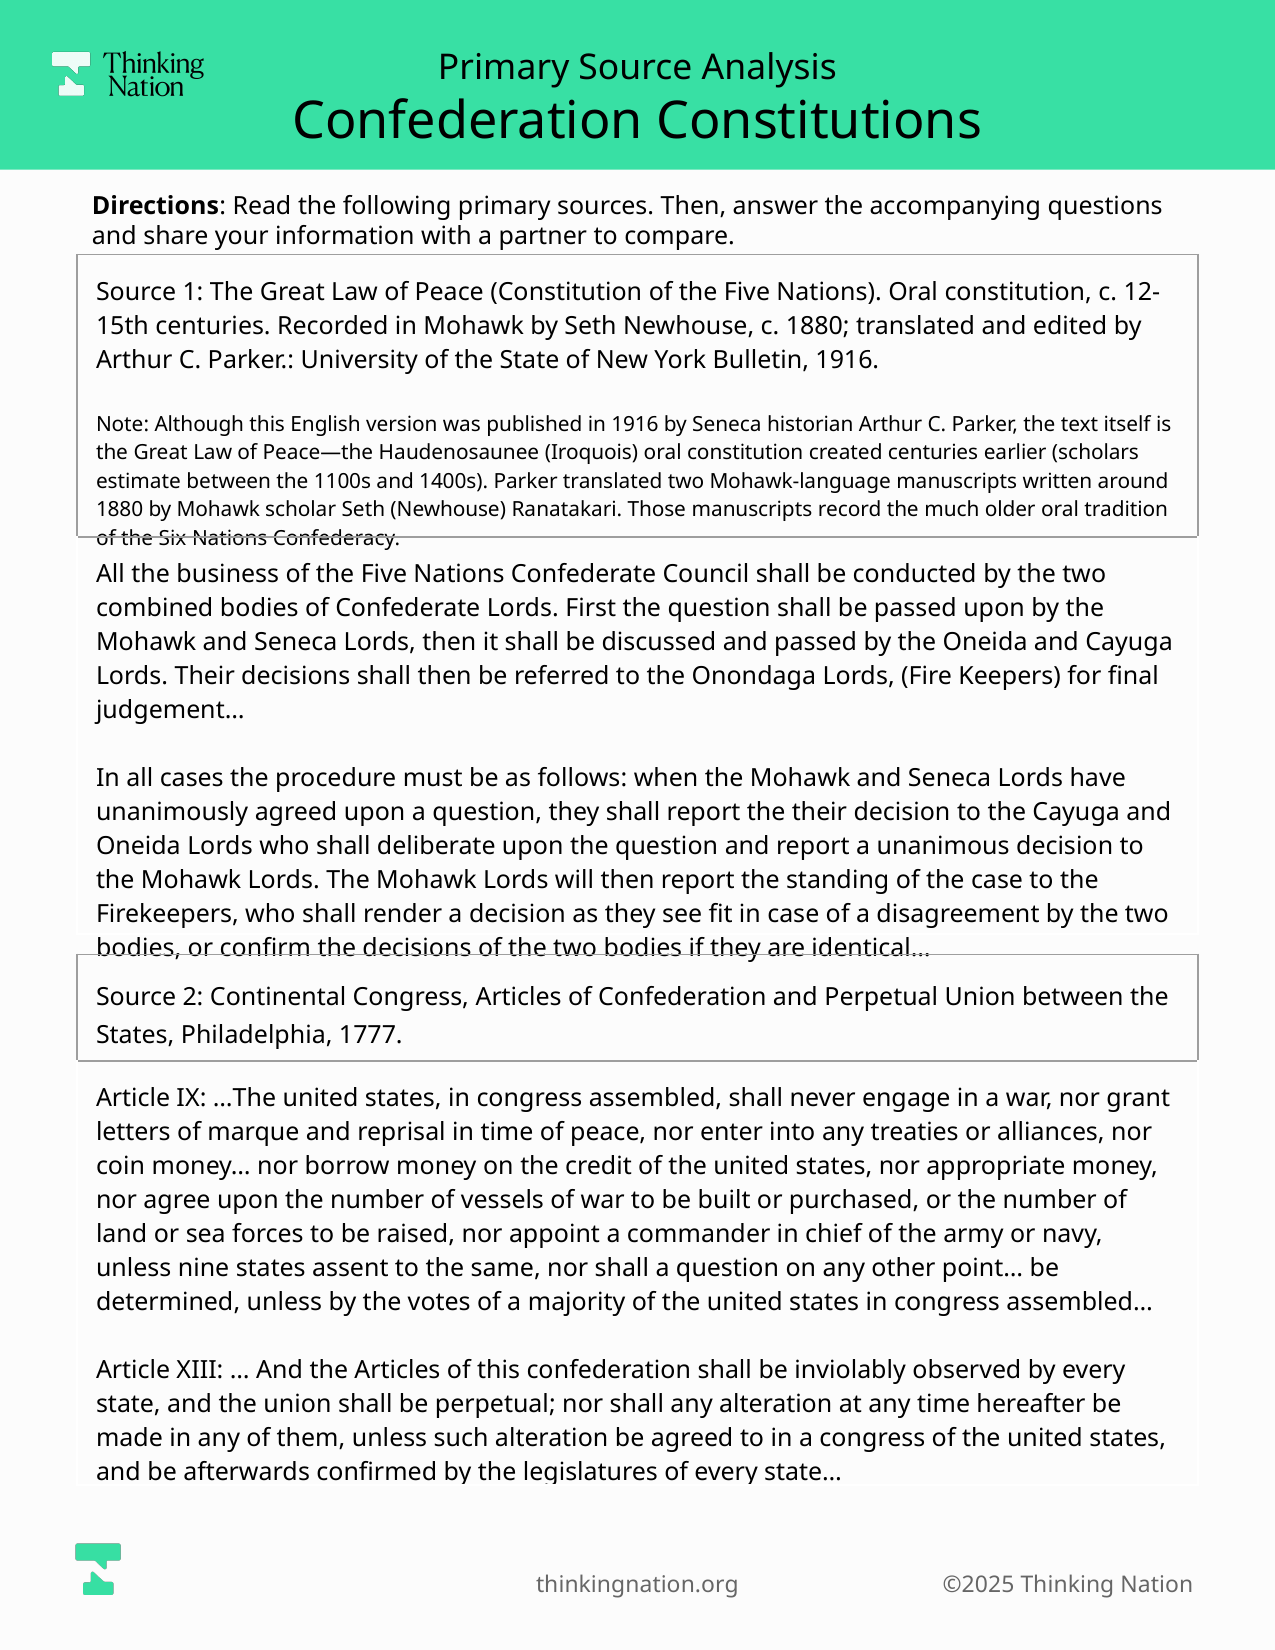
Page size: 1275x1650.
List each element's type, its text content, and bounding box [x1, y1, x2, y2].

table_cell All the business of the Five Nations Confederate Council shall be conducted by the two combined bodies of Confederate Lords. First the question shall be passed upon by the Mohawk and Seneca Lords, then it shall be discussed and passed by the Oneida and Cayuga Lords. Their decisions shall then be referred to the Onondaga Lords, (Fire Keepers) for final judgement… In all cases the procedure must be as follows: when the Mohawk and Seneca Lords have unanimously agreed upon a question, they shall report the their decision to the Cayuga and Oneida Lords who shall deliberate upon the question and report a unanimous decision to the Mohawk Lords. The Mohawk Lords will then report the standing of the case to the Firekeepers, who shall render a decision as they see fit in case of a disagreement by the two bodies, or confirm the decisions of the two bodies if they are identical… [78, 538, 1197, 933]
text_box Primary Source Analysis Confederation Constitutions [0, 0, 1275, 170]
text_box thinkingnation.org [486, 1553, 789, 1605]
picture [62, 1533, 134, 1605]
table_cell Article IX: …The united states, in congress assembled, shall never engage in a war, nor grant letters of marque and reprisal in time of peace, nor enter into any treaties or alliances, nor coin money… nor borrow money on the credit of the united states, nor appropriate money, nor agree upon the number of vessels of war to be built or purchased, or the number of land or sea forces to be raised, nor appoint a commander in chief of the army or navy, unless nine states assent to the same, nor shall a question on any other point… be determined, unless by the votes of a majority of the united states in congress assembled… Article XIII: … And the Articles of this confederation shall be inviolably observed by every state, and the union shall be perpetual; nor shall any alteration at any time hereafter be made in any of them, unless such alteration be agreed to in a congress of the united states, and be afterwards confirmed by the legislatures of every state… [78, 1062, 1197, 1484]
picture [35, 37, 210, 110]
text_box Directions: Read the following primary sources. Then, answer the accompanying questions and share your information with a partner to compare. [76, 174, 1198, 254]
table_header Source 2: Continental Congress, Articles of Confederation and Perpetual Union between the States, Philadelphia, 1777. [78, 955, 1197, 1060]
table_header Source 1: The Great Law of Peace (Constitution of the Five Nations). Oral constitution, c. 12-15th centuries. Recorded in Mohawk by Seth Newhouse, c. 1880; translated and edited by Arthur C. Parker.: University of the State of New York Bulletin, 1916. Note: Although this English version was published in 1916 by Seneca historian Arthur C. Parker, the text itself is the Great Law of Peace—the Haudenosaunee (Iroquois) oral constitution created centuries earlier (scholars estimate between the 1100s and 1400s). Parker translated two Mohawk‑language manuscripts written around 1880 by Mohawk scholar Seth (Newhouse) Ranatakari. Those manuscripts record the much older oral tradition of the Six Nations Confederacy. [78, 255, 1197, 536]
text_box ©2025 Thinking Nation [907, 1553, 1210, 1605]
